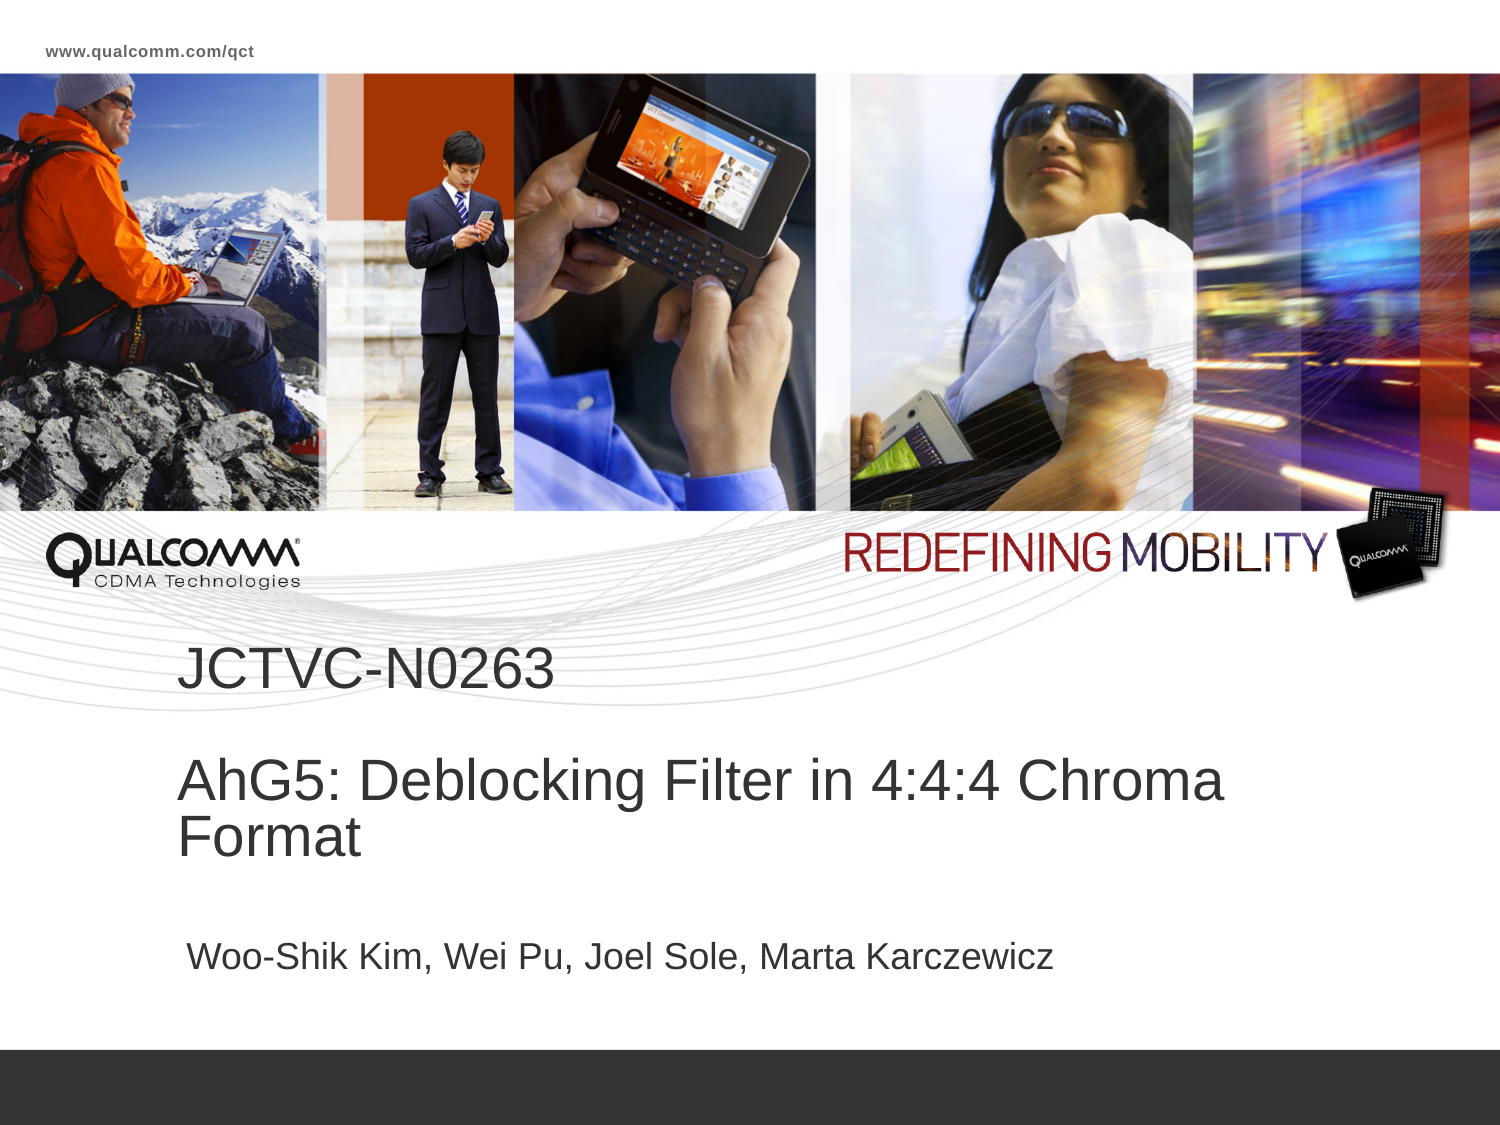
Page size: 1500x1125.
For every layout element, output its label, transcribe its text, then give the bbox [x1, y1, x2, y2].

picture [30, 1048, 372, 1052]
subtitle Woo-Shik Kim, Wei Pu, Joel Sole, Marta Karczewicz [171, 924, 1345, 985]
title JCTVC-N0263 AhG5: Deblocking Filter in 4:4:4 Chroma Format [162, 662, 1276, 876]
picture [0, 12, 1500, 744]
